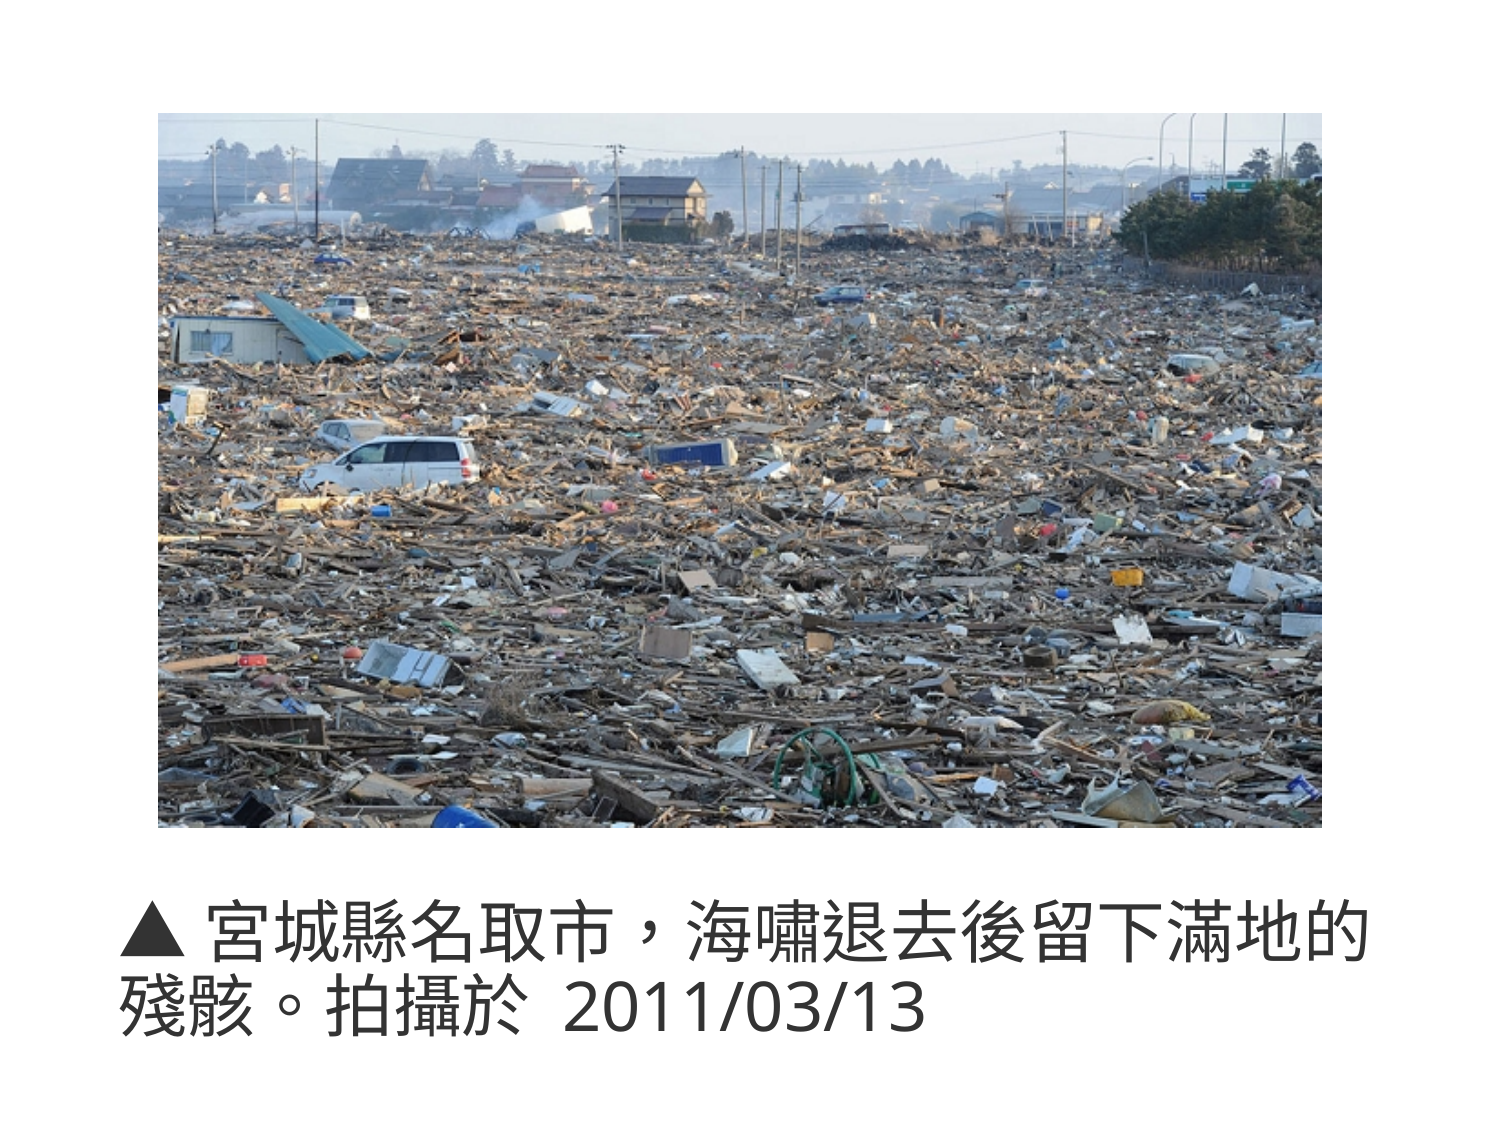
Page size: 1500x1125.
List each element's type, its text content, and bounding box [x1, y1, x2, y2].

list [158, 113, 1322, 828]
title ▲宮城縣名取市，海嘯退去後留下滿地的殘骸。拍攝於 2011/03/13 [103, 863, 1397, 1081]
